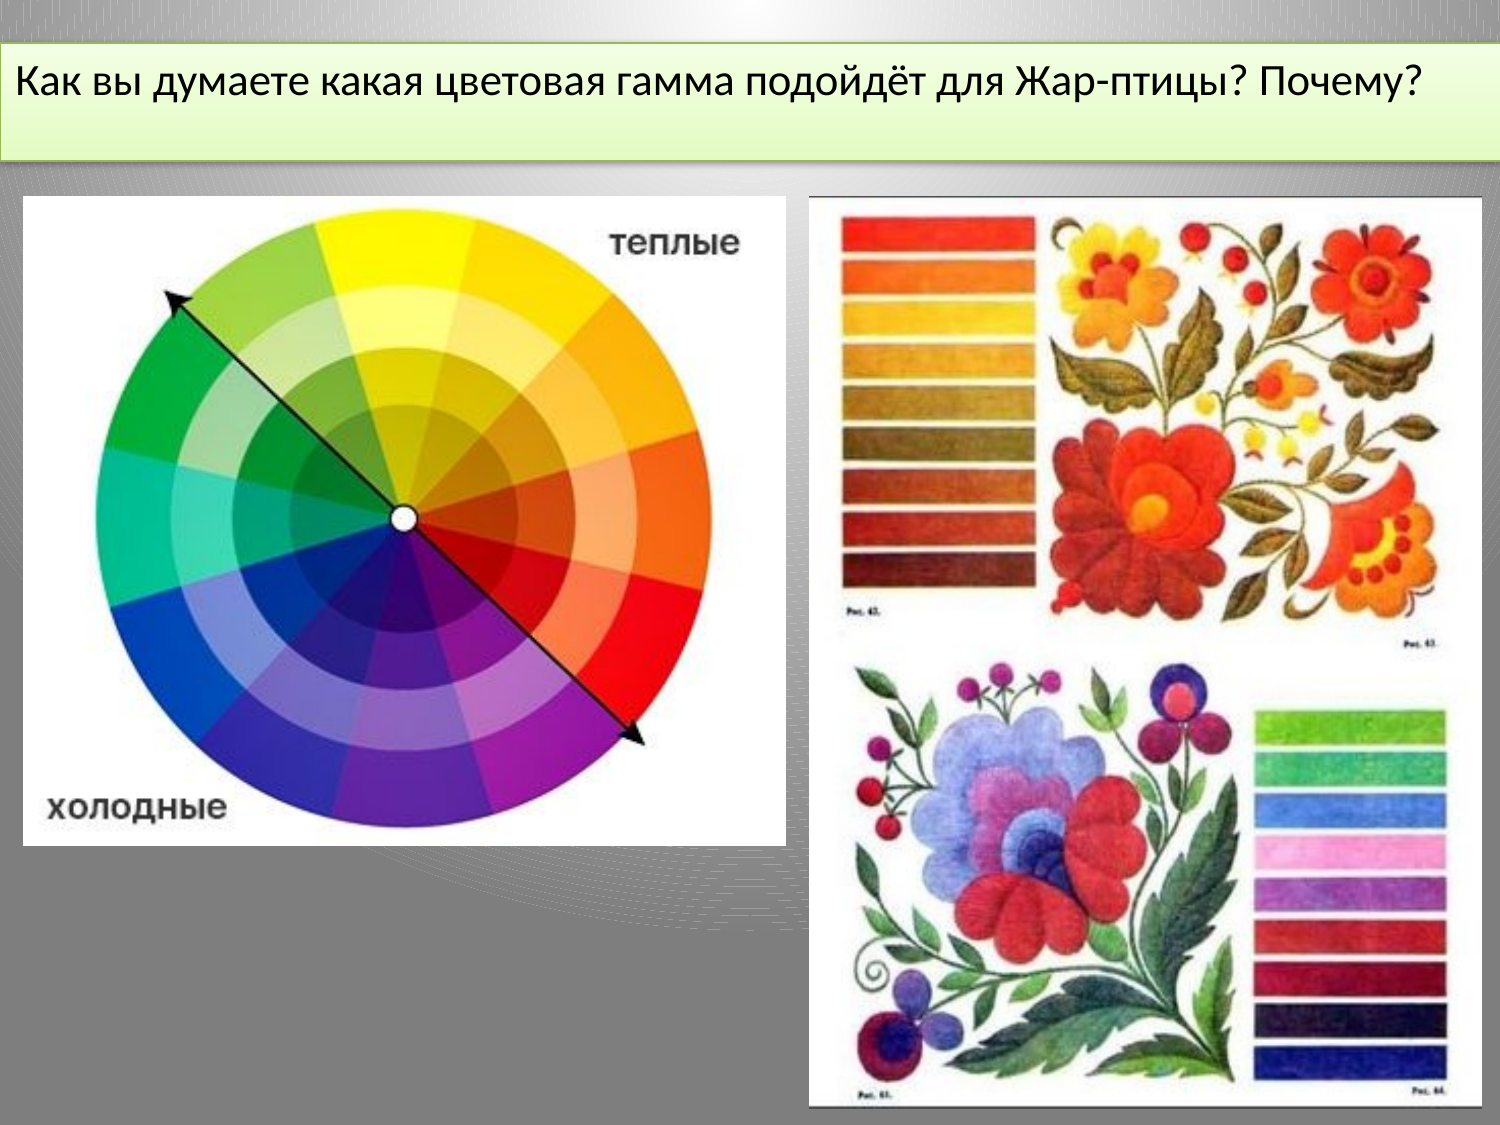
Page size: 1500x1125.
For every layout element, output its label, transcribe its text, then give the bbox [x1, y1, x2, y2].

picture [23, 196, 786, 847]
list Как вы думаете какая цветовая гамма подойдёт для Жар-птицы? Почему? [0, 42, 1500, 162]
picture [808, 196, 1482, 1109]
